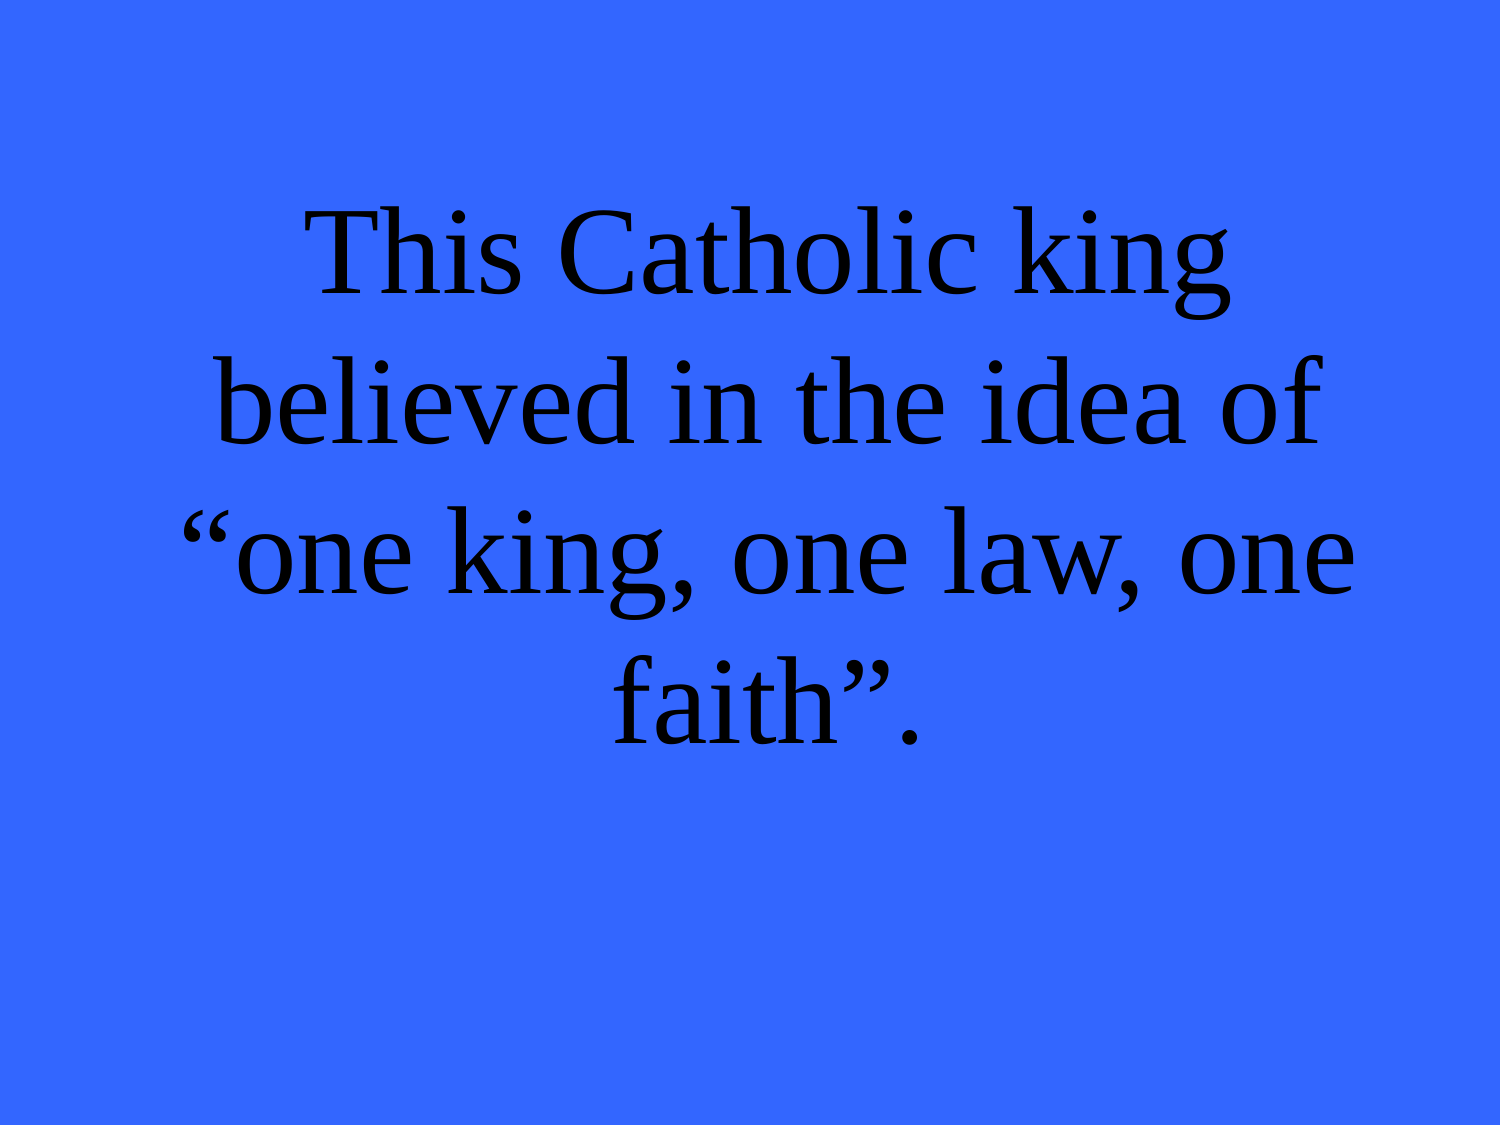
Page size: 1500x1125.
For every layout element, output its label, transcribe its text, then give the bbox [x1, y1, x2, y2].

title This Catholic king believed in the idea of “one king, one law, one faith”. [137, 149, 1400, 788]
